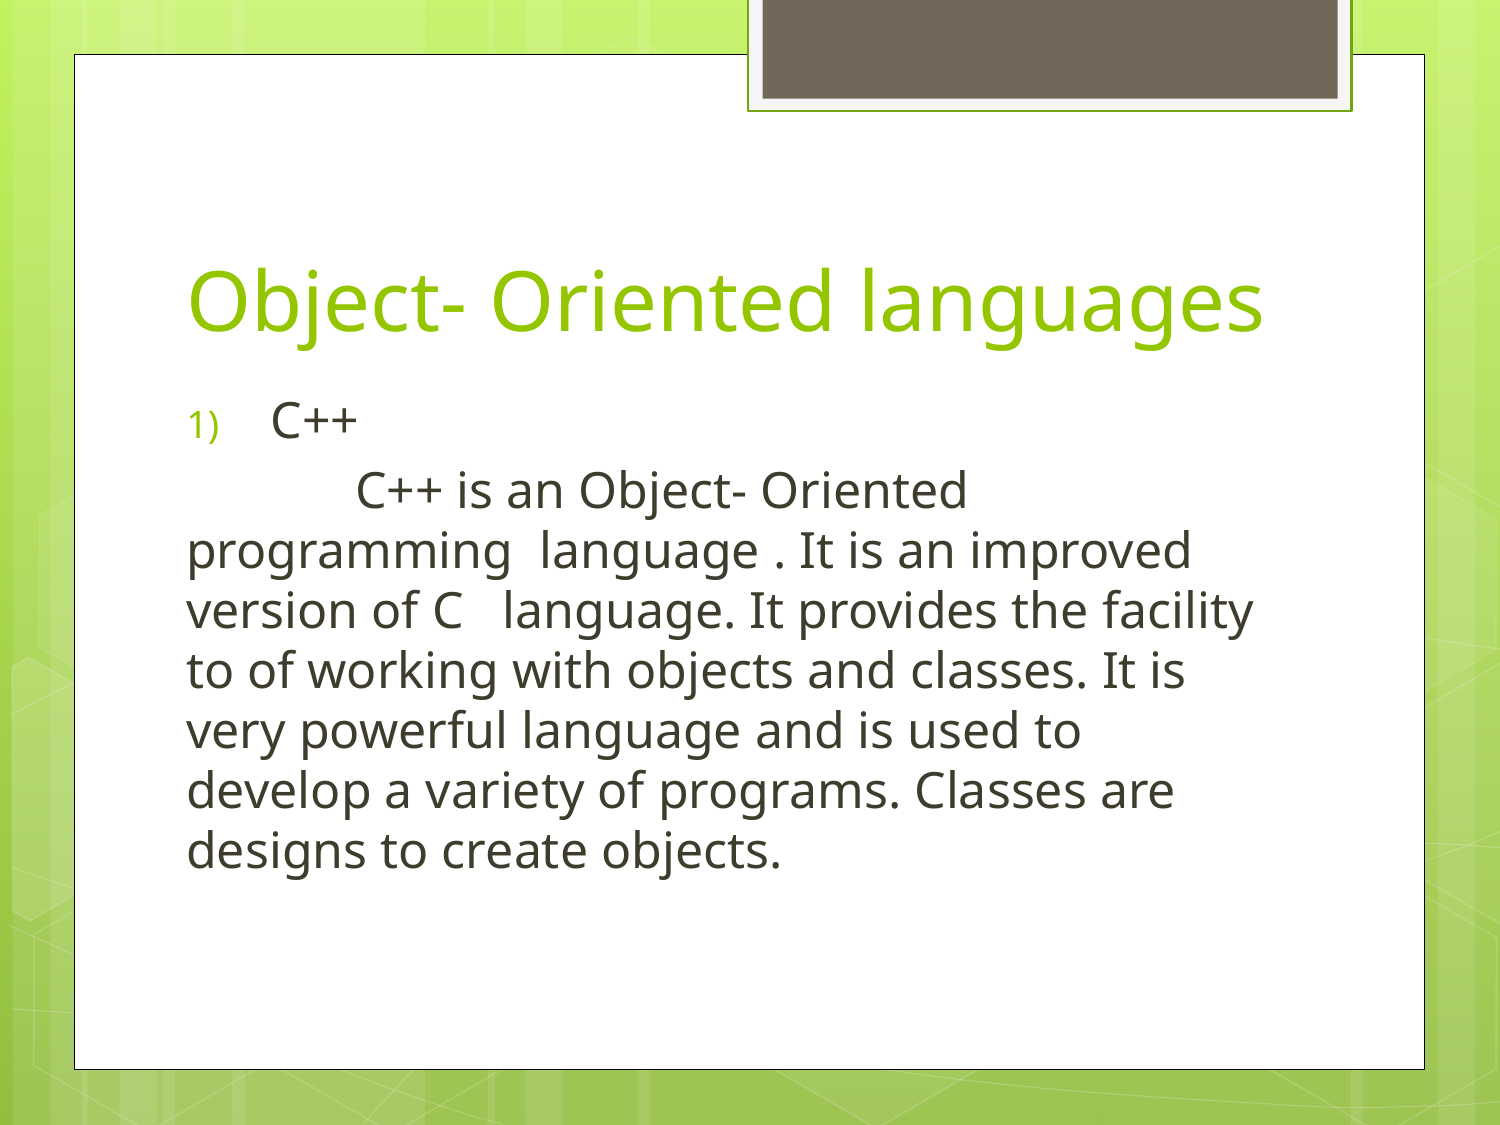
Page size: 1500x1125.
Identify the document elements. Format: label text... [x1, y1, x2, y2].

title Object- Oriented languages [171, 168, 1324, 357]
list C++ C++ is an Object- Oriented programming language . It is an improved version of C language. It provides the facility to of working with objects and classes. It is very powerful language and is used to develop a variety of programs. Classes are designs to create objects. [171, 381, 1283, 957]
